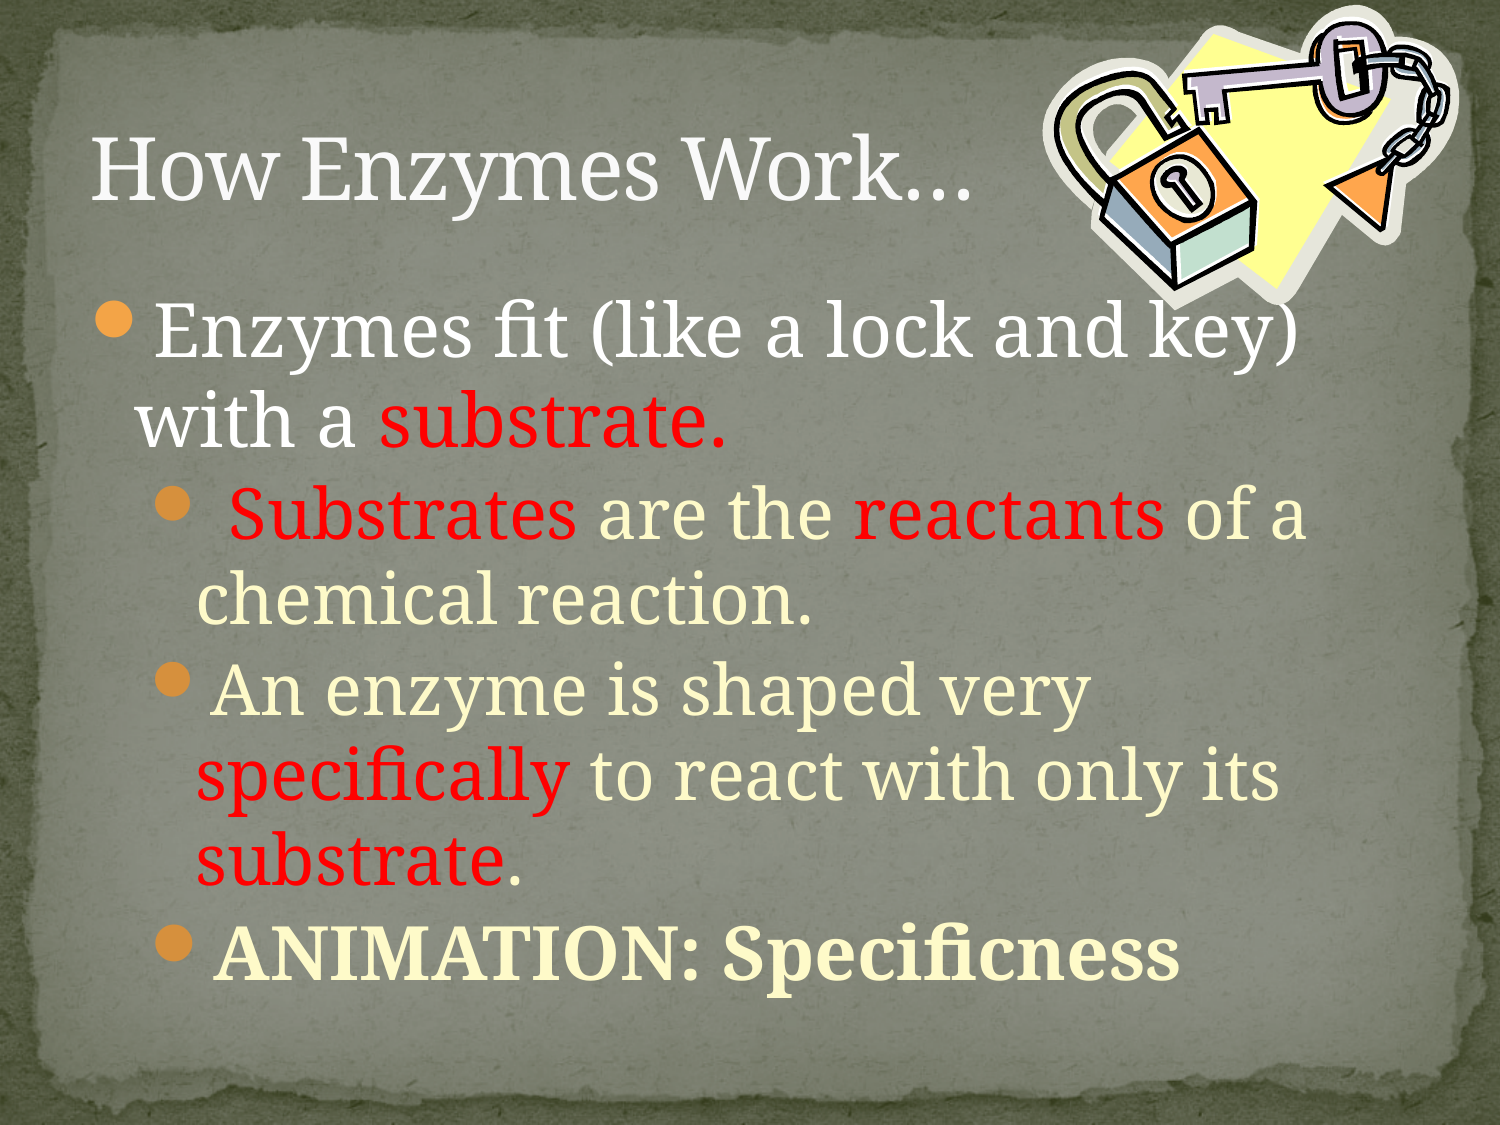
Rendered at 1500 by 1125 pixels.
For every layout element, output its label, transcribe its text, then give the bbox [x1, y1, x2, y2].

list Enzymes fit (like a lock and key) with a substrate. Substrates are the reactants of a chemical reaction. An enzyme is shaped very specifically to react with only its substrate. ANIMATION: Specificness [74, 274, 1426, 1026]
picture [1039, 1, 1464, 315]
title How Enzymes Work… [74, 24, 1026, 225]
